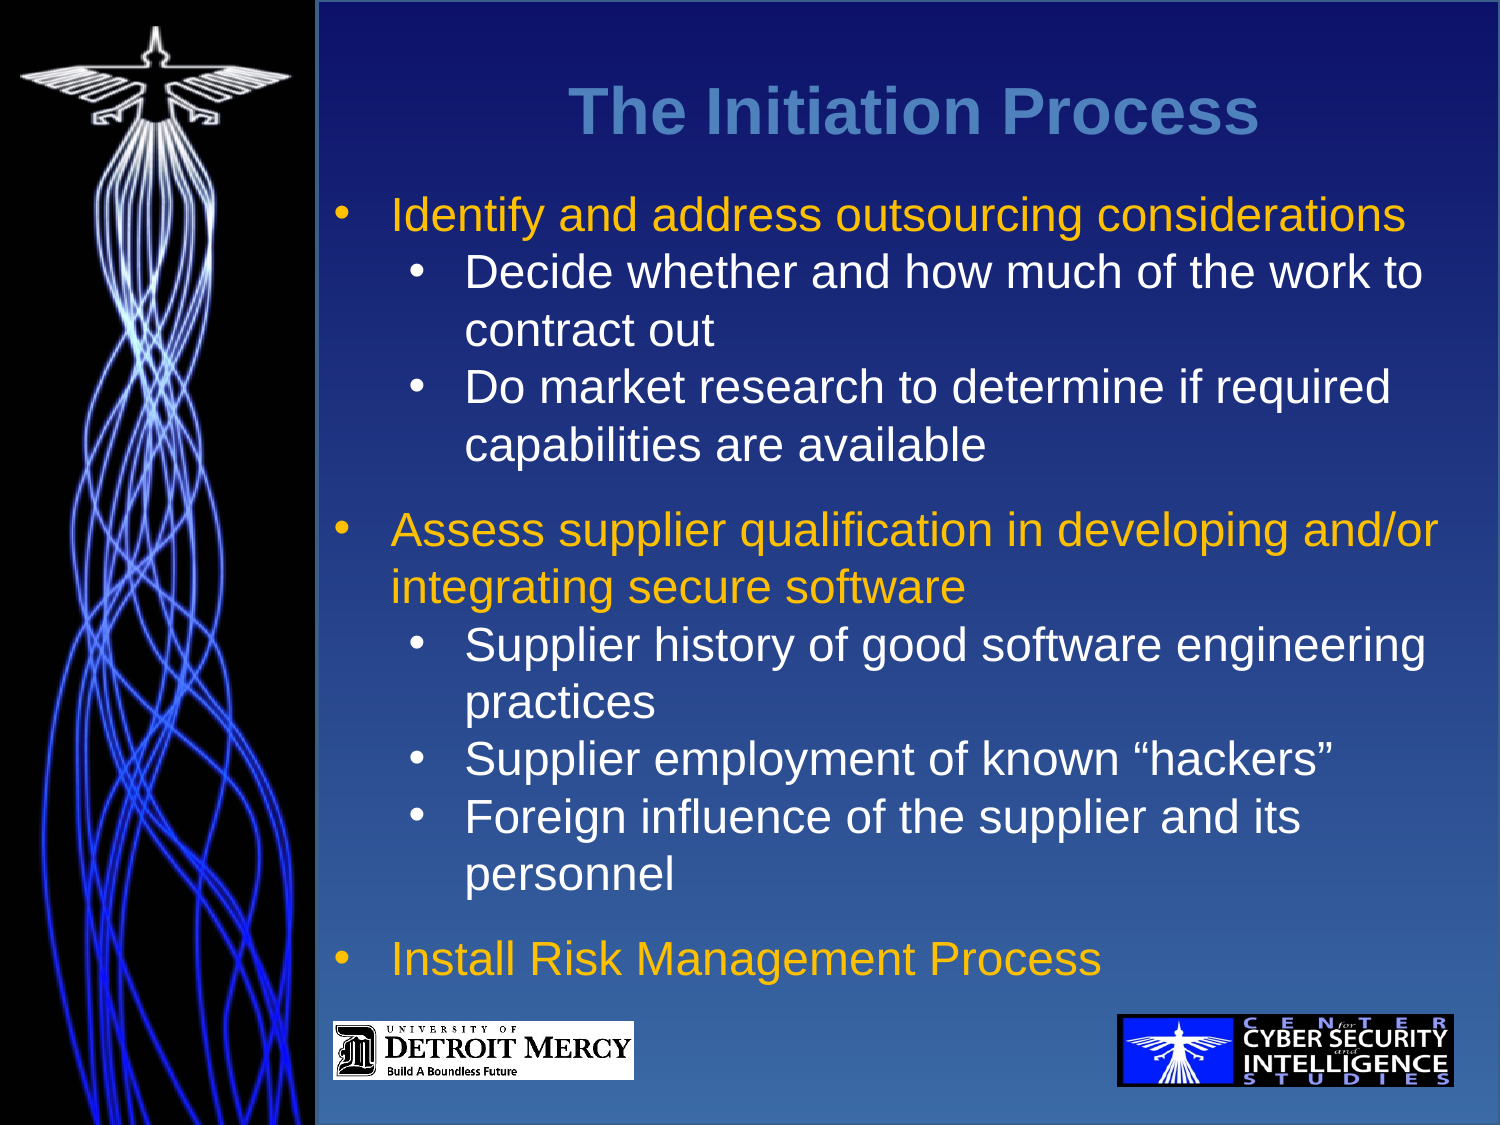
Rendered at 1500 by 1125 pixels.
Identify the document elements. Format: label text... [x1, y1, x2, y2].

picture [1117, 1013, 1455, 1087]
text_box [320, 888, 1500, 1125]
picture [0, 0, 316, 1125]
text_box The Initiation Process [367, 59, 1463, 157]
picture [332, 1021, 634, 1080]
text_box Identify and address outsourcing considerations Decide whether and how much of the work to contract out Do market research to determine if required capabilities are available Assess supplier qualification in developing and/or integrating secure software Supplier history of good software engineering practices Supplier employment of known “hackers” Foreign influence of the supplier and its personnel Install Risk Management Process [320, 174, 1500, 888]
text_box [317, 0, 1500, 174]
